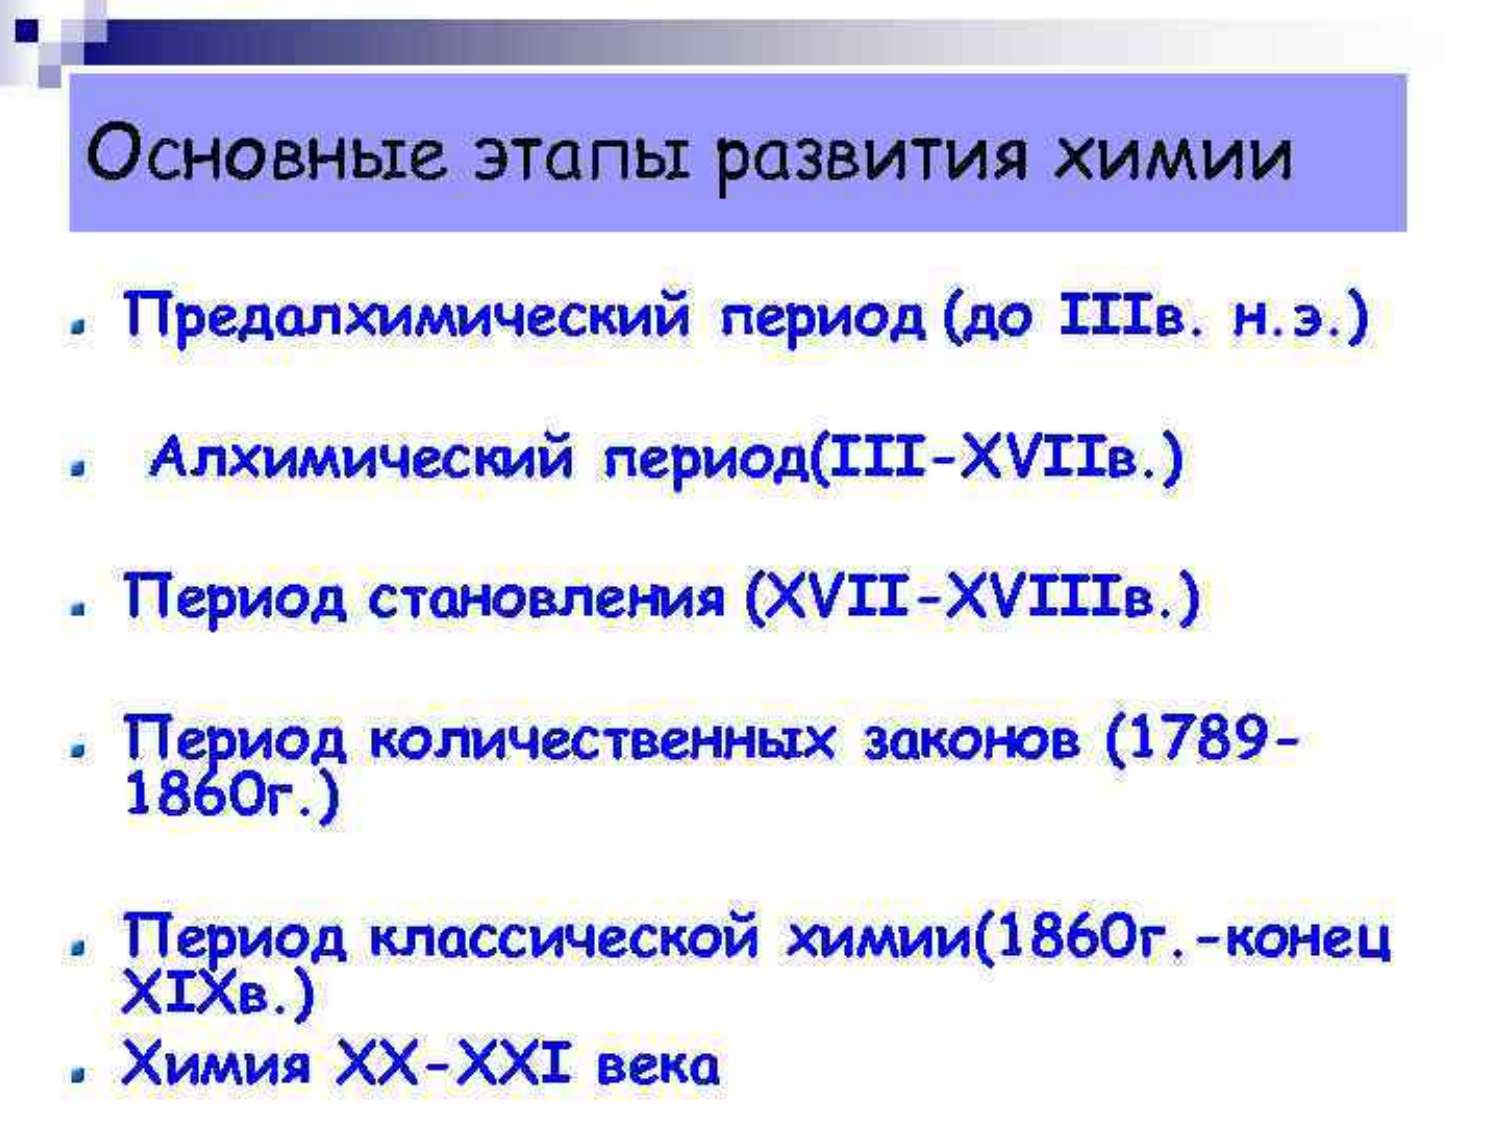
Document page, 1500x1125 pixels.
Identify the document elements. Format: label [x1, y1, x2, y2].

list [0, 0, 1496, 1125]
